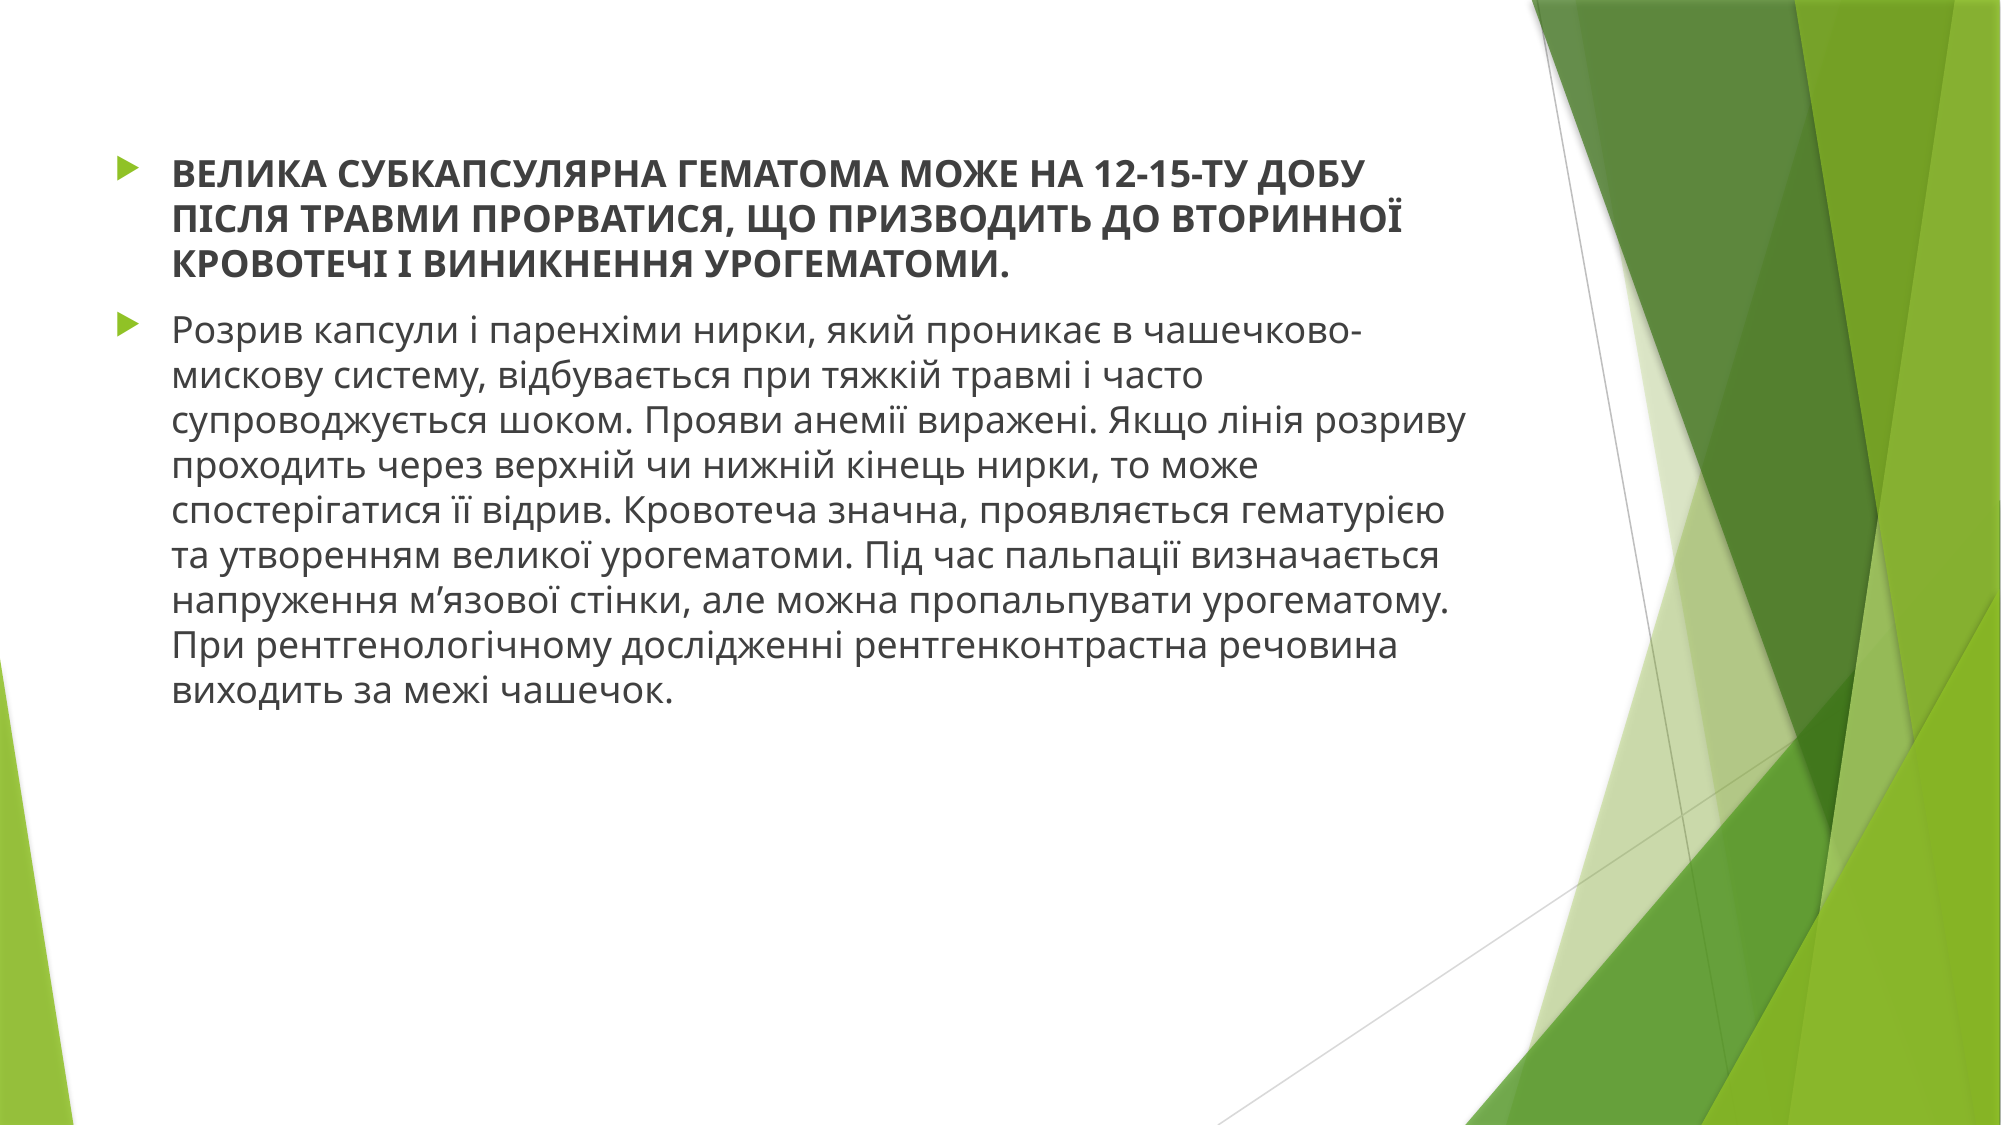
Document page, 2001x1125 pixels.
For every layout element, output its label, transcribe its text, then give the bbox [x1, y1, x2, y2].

list ВЕЛИКА СУБКАПСУЛЯРНА ГЕМАТОМА МОЖЕ НА 12-15-ТУ ДОБУ ПІСЛЯ ТРАВМИ ПРОРВАТИСЯ, ЩО ПРИЗВОДИТЬ ДО ВТОРИННОЇ КРОВОТЕЧІ І ВИНИКНЕННЯ УРОГЕМАТОМИ. Розрив капсули і паренхіми нирки, який проникає в чашечково-мискову систему, відбувається при тяжкій травмі і часто супроводжується шоком. Прояви анемії виражені. Якщо лінія розриву проходить через верхній чи нижній кінець нирки, то може спостерігатися її відрив. Кровотеча значна, проявляється гематурією та утворенням великої урогематоми. Під час пальпації визначається напруження м’язової стінки, але можна пропальпувати урогематому. При рентгенологічному дослідженні рентгенконтрастна речовина виходить за межі чашечок. [99, 142, 1510, 780]
